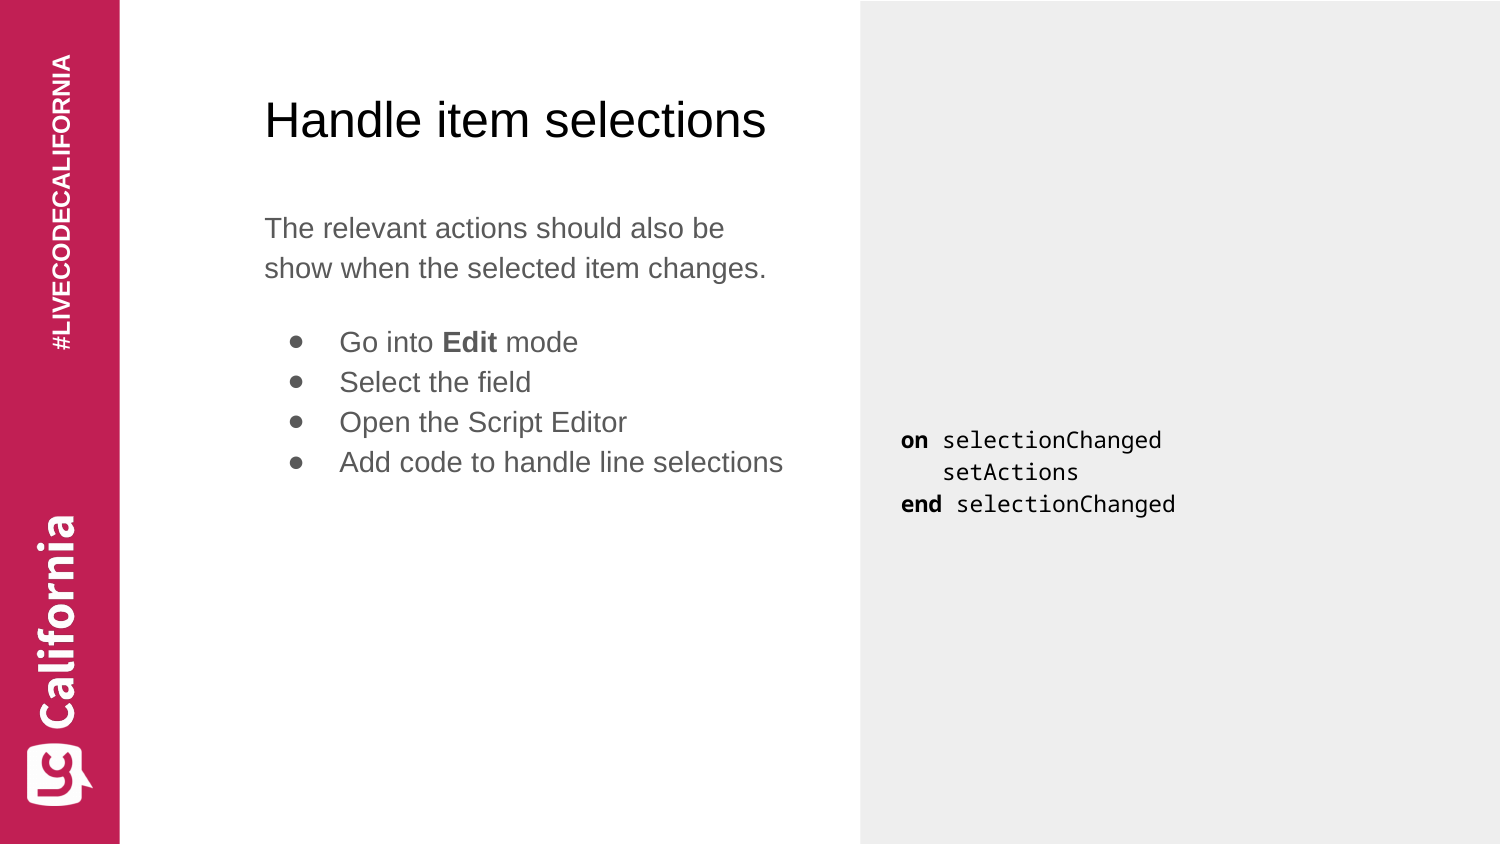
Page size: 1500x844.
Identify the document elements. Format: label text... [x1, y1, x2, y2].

text_box [860, 1, 1500, 844]
title Handle item selections [249, 72, 1417, 167]
list The relevant actions should also be show when the selected item changes. Go into Edit mode Select the field Open the Script Editor Add code to handle line selections [249, 189, 813, 750]
picture [0, 0, 120, 844]
list on selectionChanged setActions end selectionChanged [885, 189, 1449, 750]
